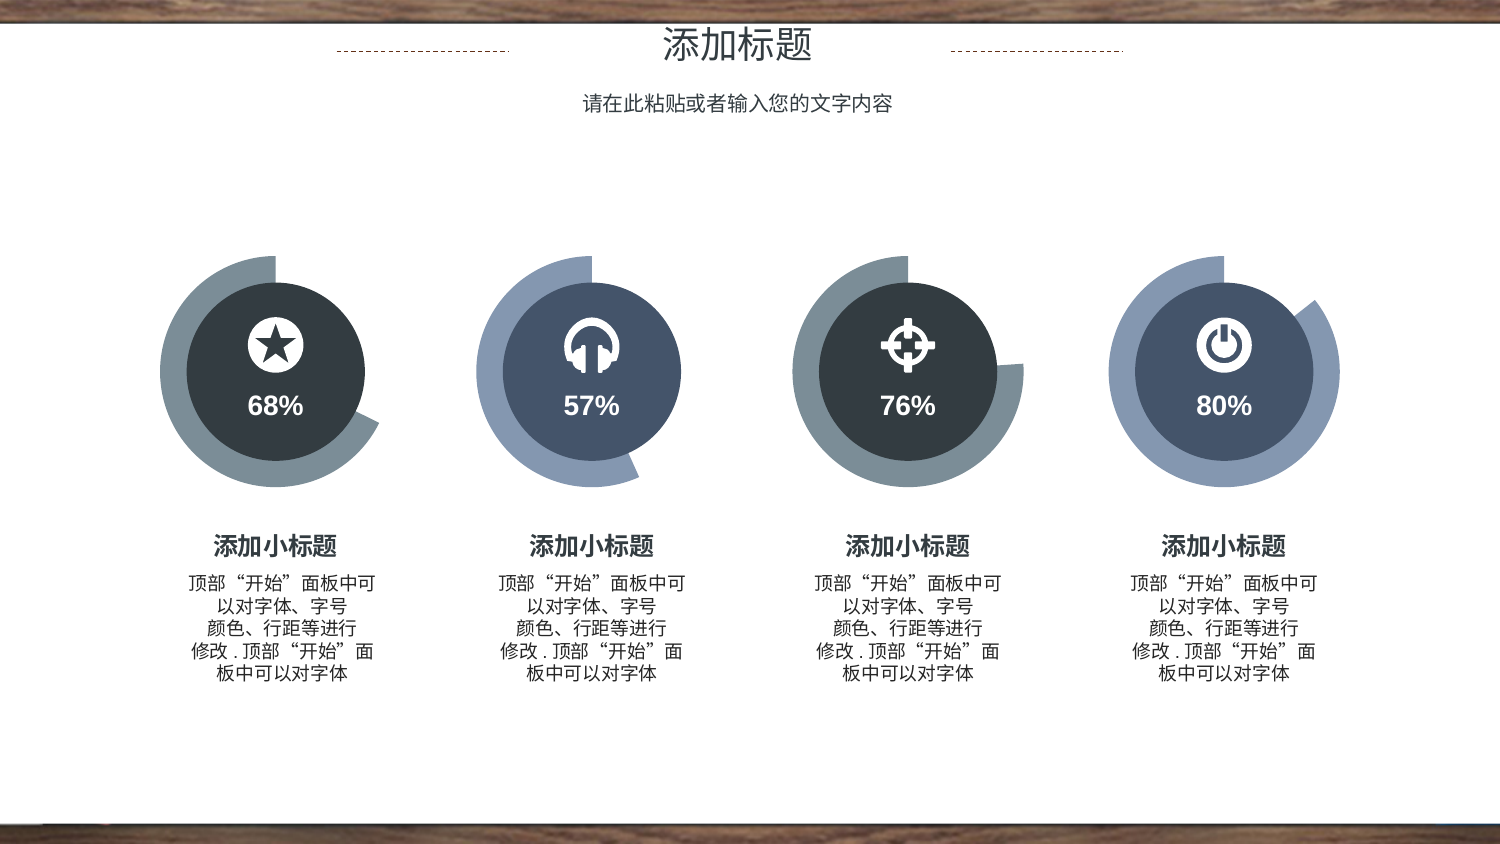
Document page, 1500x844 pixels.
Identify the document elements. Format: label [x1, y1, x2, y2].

text_box [1108, 522, 1340, 694]
text_box [169, 522, 396, 694]
text_box [0, 0, 1500, 844]
text_box [476, 522, 708, 694]
text_box [792, 522, 1024, 694]
